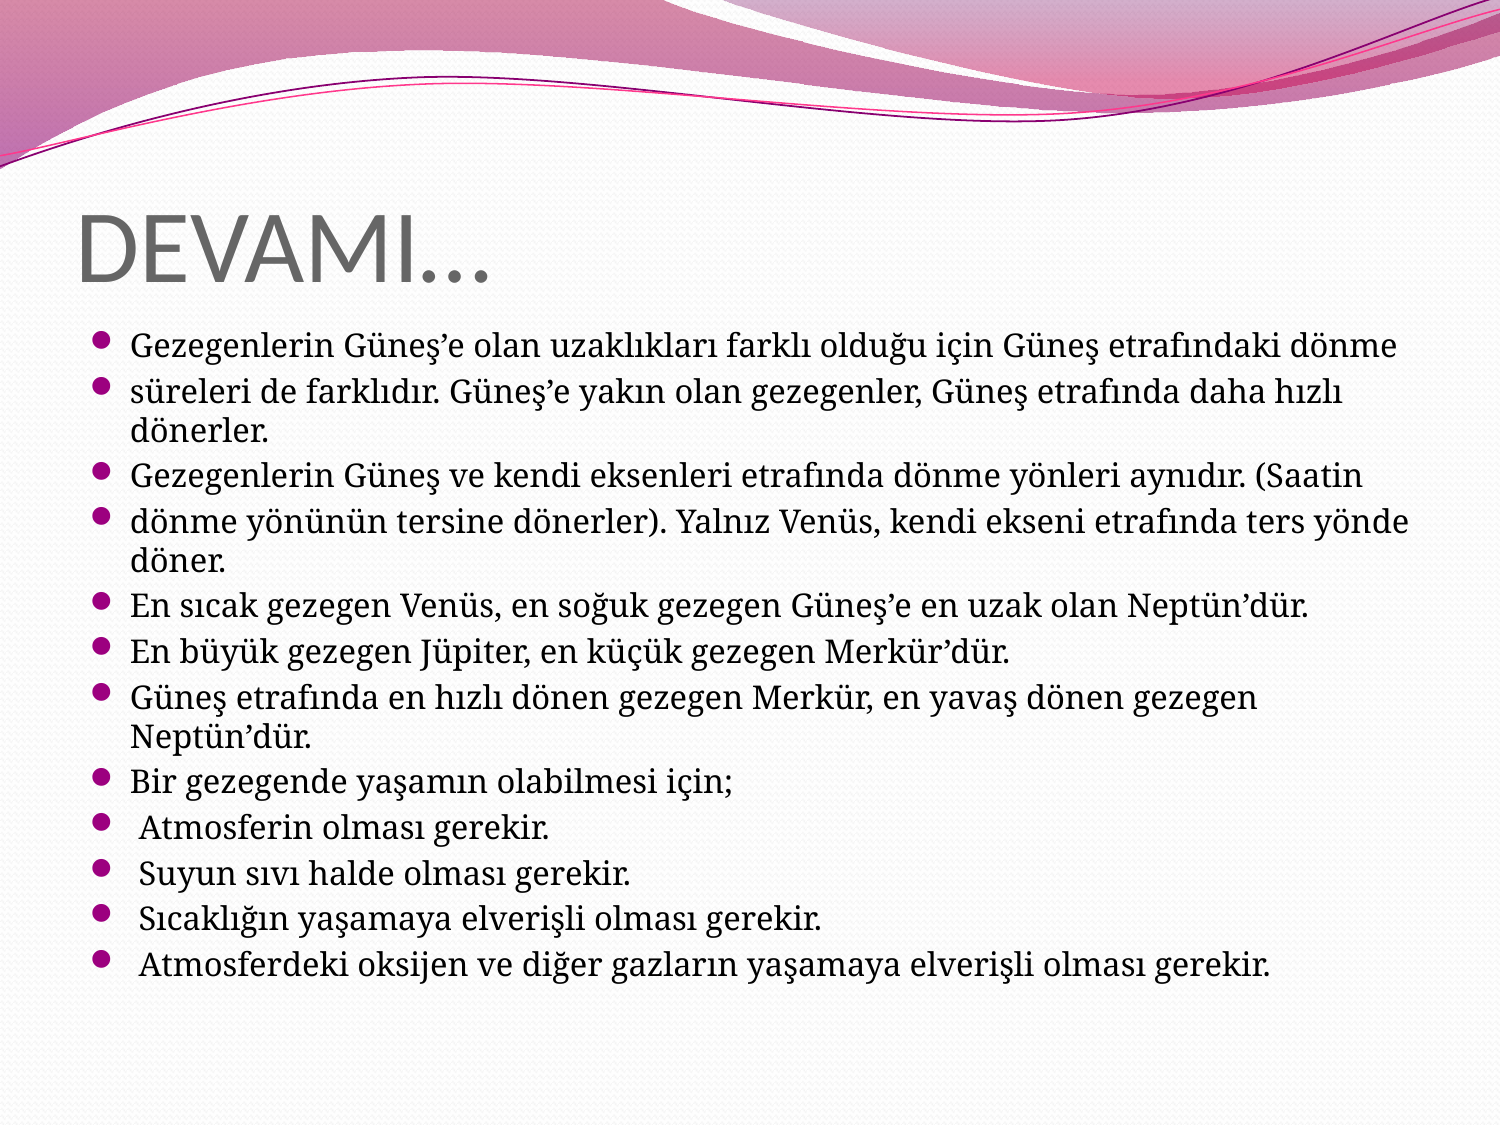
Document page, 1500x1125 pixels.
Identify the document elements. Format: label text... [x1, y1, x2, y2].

title DEVAMI… [75, 115, 1425, 303]
list Gezegenlerin Güneş’e olan uzaklıkları farklı olduğu için Güneş etrafındaki dönme süreleri de farklıdır. Güneş’e yakın olan gezegenler, Güneş etrafında daha hızlı dönerler. Gezegenlerin Güneş ve kendi eksenleri etrafında dönme yönleri aynıdır. (Saatin dönme yönünün tersine dönerler). Yalnız Venüs, kendi ekseni etrafında ters yönde döner. En sıcak gezegen Venüs, en soğuk gezegen Güneş’e en uzak olan Neptün’dür. En büyük gezegen Jüpiter, en küçük gezegen Merkür’dür. Güneş etrafında en hızlı dönen gezegen Merkür, en yavaş dönen gezegen Neptün’dür. Bir gezegende yaşamın olabilmesi için; Atmosferin olması gerekir. Suyun sıvı halde olması gerekir. Sıcaklığın yaşamaya elverişli olması gerekir. Atmosferdeki oksijen ve diğer gazların yaşamaya elverişli olması gerekir. [75, 317, 1425, 1038]
